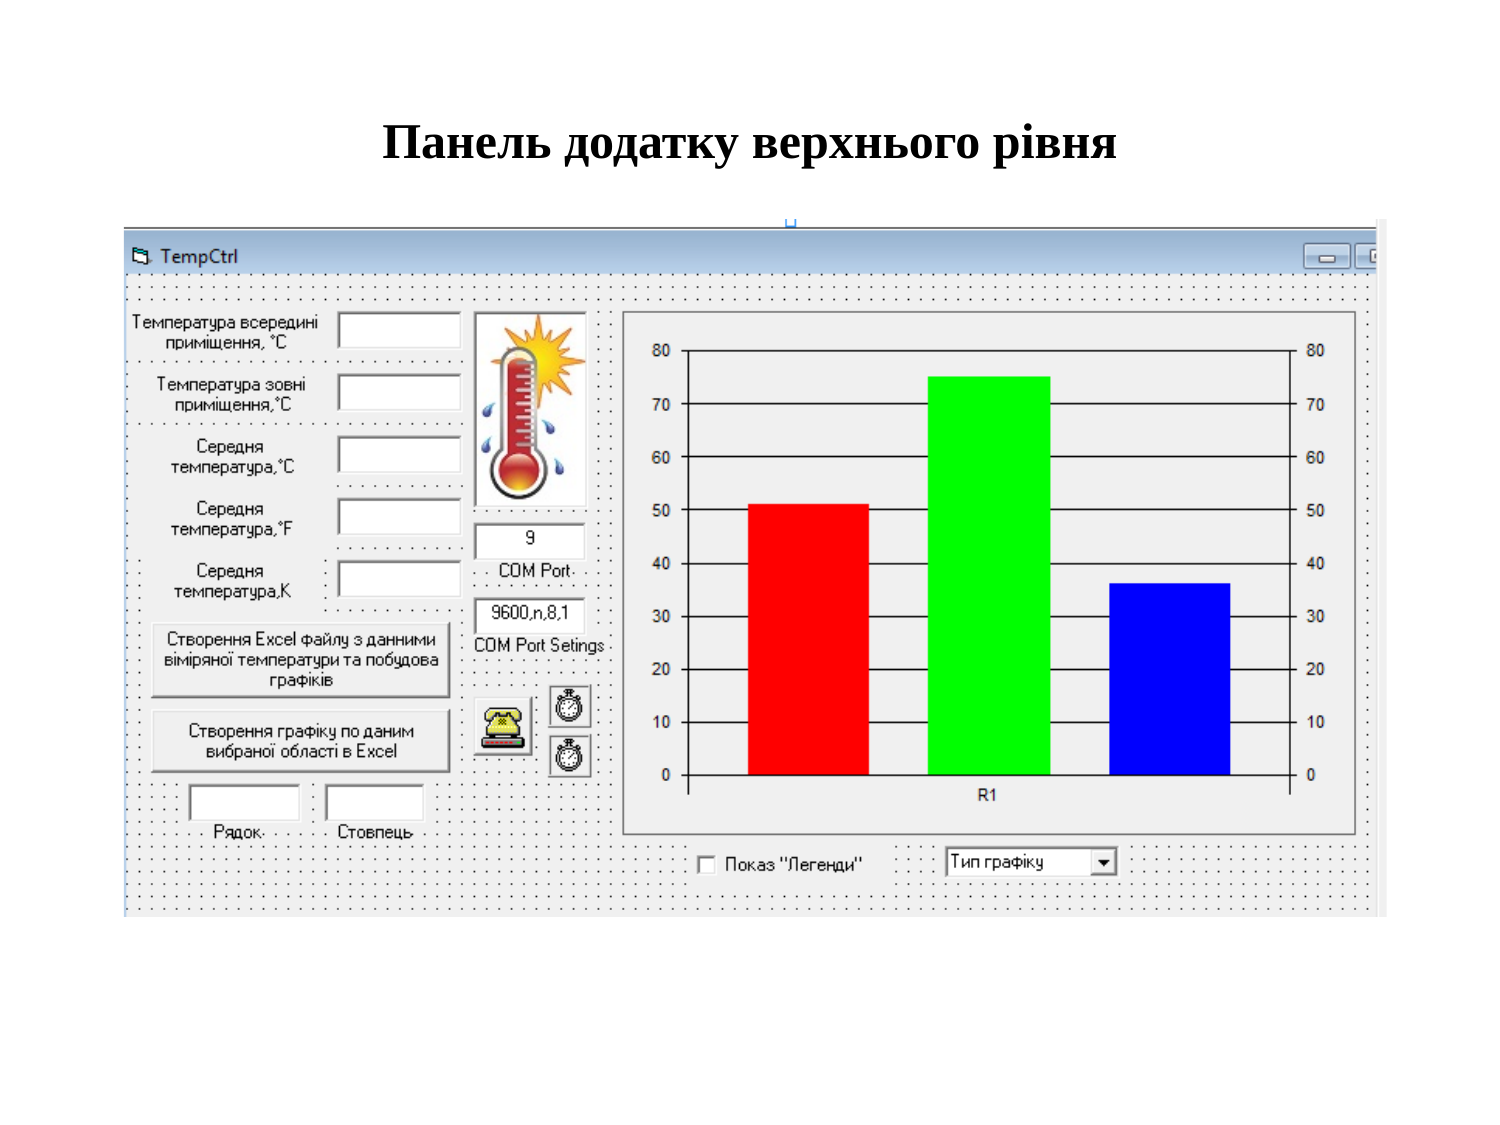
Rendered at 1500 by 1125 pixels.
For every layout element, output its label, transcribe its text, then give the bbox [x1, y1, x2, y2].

picture [123, 219, 1387, 918]
title Панель додатку верхнього рівня [75, 45, 1425, 233]
